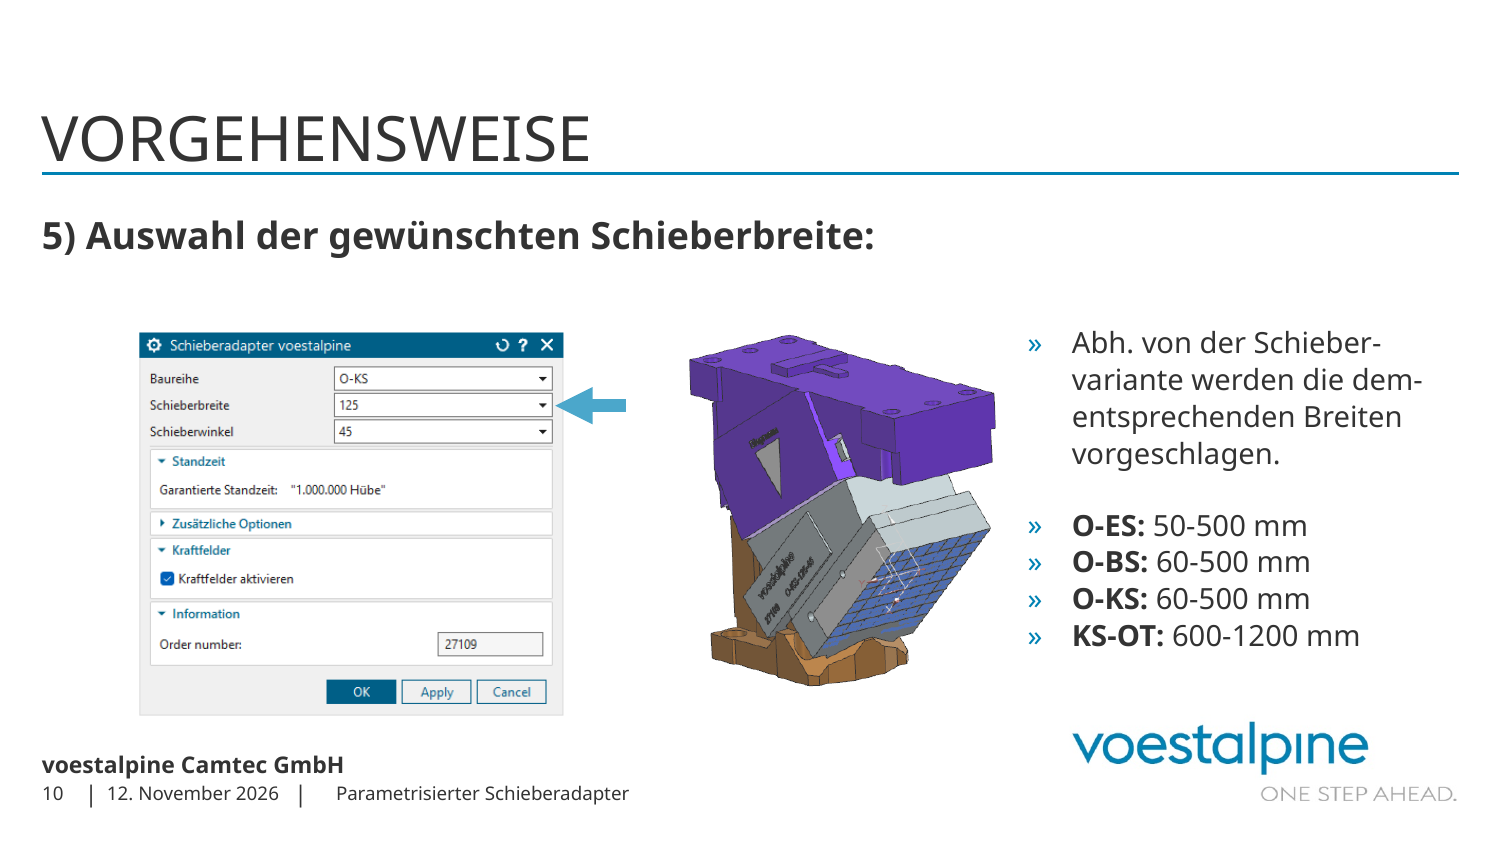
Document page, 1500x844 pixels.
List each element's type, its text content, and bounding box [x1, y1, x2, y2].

title VORGEHENSWEISE [41, 28, 1459, 175]
picture [680, 325, 1005, 694]
slide_number 10 [41, 772, 89, 818]
picture [132, 322, 574, 722]
picture [1052, 700, 1500, 844]
slide_number 11. März 2025 [89, 772, 297, 818]
footer Parametrisierter Schieberadapter [321, 772, 1005, 818]
text_box Abh. von der Schieber-variante werden die dem- entsprechenden Breiten vorgeschlagen. O-ES: 50-500 mm O-BS: 60-500 mm O-KS: 60-500 mm KS-OT: 600-1200 mm [1027, 323, 1450, 700]
list 5) Auswahl der gewünschten Schieberbreite: [41, 209, 1459, 709]
